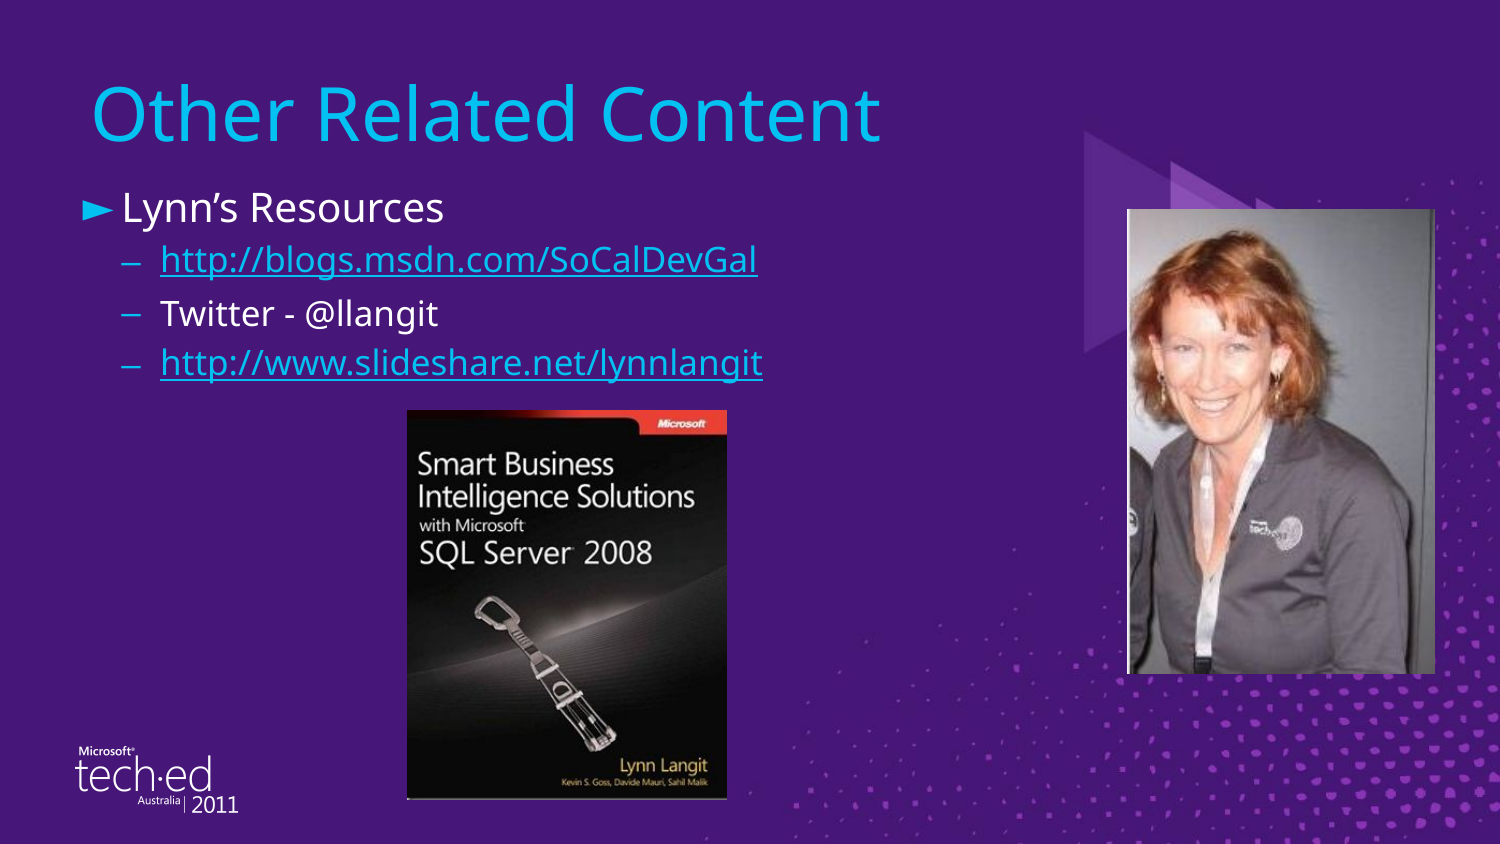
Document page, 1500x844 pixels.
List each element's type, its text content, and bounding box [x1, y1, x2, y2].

picture [0, 0, 1500, 844]
list Lynn’s Resources http://blogs.msdn.com/SoCalDevGal Twitter - @llangit http://www.slideshare.net/lynnlangit [67, 173, 1108, 397]
title Other Related Content [75, 40, 1425, 182]
